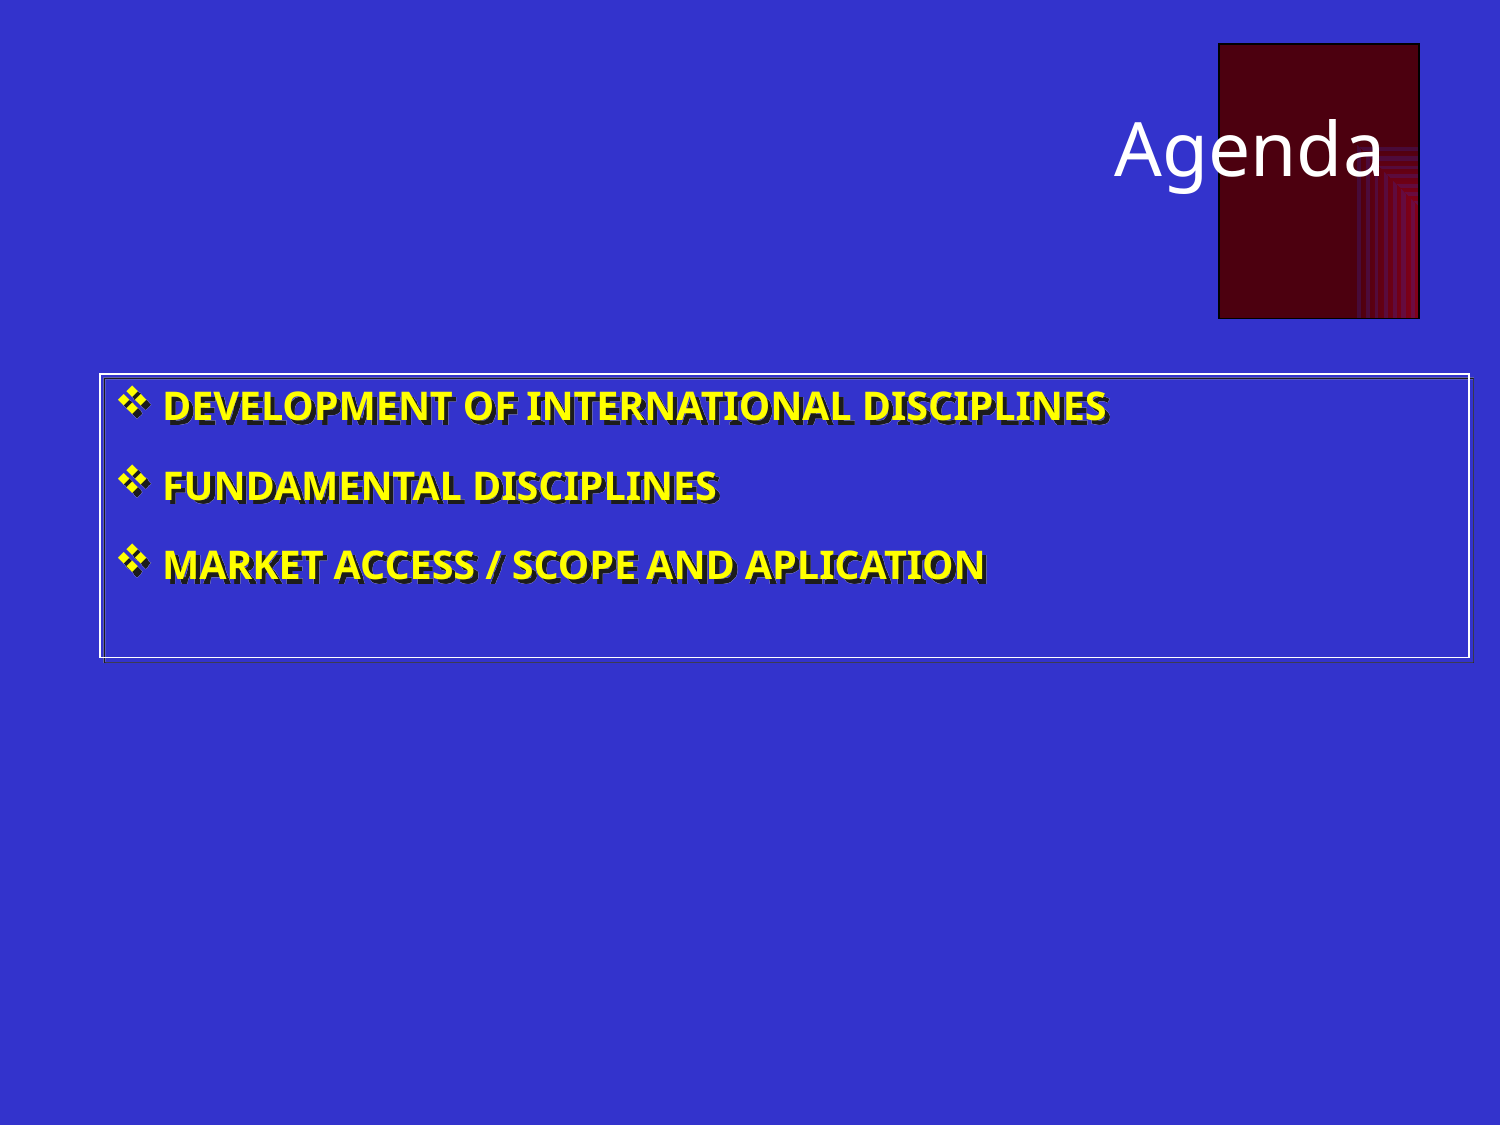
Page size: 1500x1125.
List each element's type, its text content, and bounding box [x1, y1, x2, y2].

text_box Agenda [799, 93, 1400, 199]
text_box [1218, 43, 1419, 319]
text_box DEVELOPMENT OF INTERNATIONAL DISCIPLINES FUNDAMENTAL DISCIPLINES MARKET ACCESS / SCOPE AND APLICATION [99, 373, 1469, 658]
